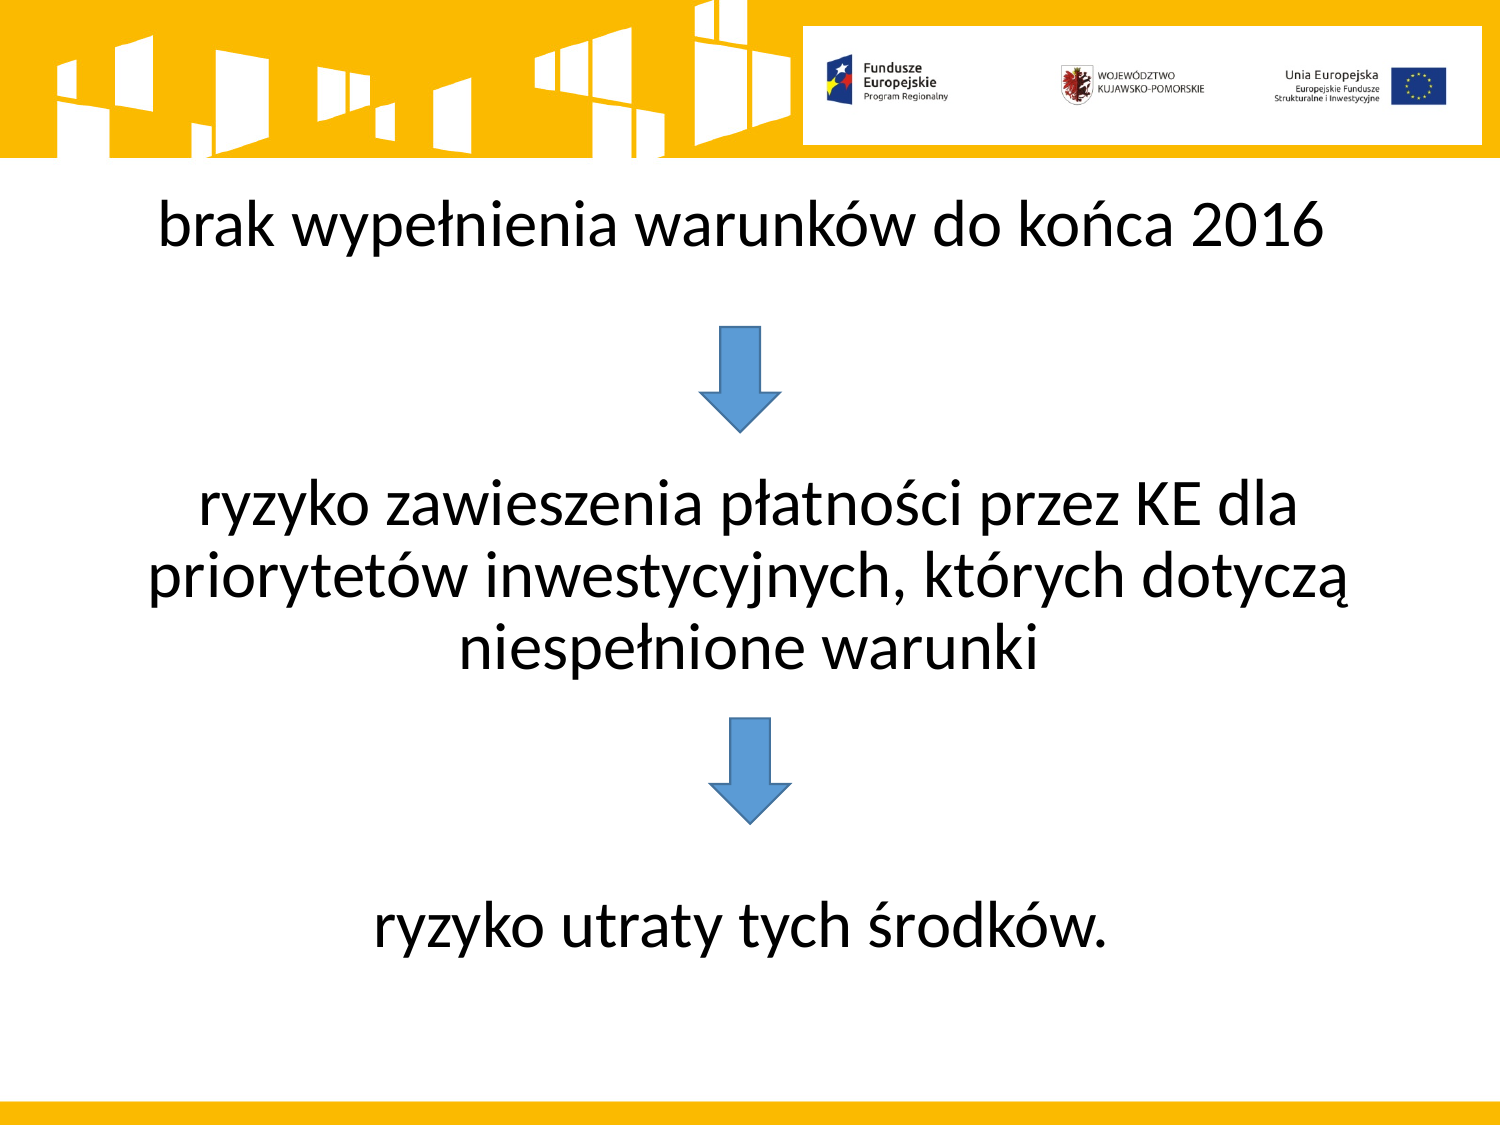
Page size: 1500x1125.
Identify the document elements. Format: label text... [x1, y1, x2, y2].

list brak wypełnienia warunków do końca 2016 ryzyko zawieszenia płatności przez KE dla priorytetów inwestycyjnych, których dotyczą niespełnione warunki ryzyko utraty tych środków. [102, 181, 1397, 999]
picture [0, 0, 1500, 1125]
text_box [707, 717, 793, 826]
text_box [697, 325, 783, 434]
